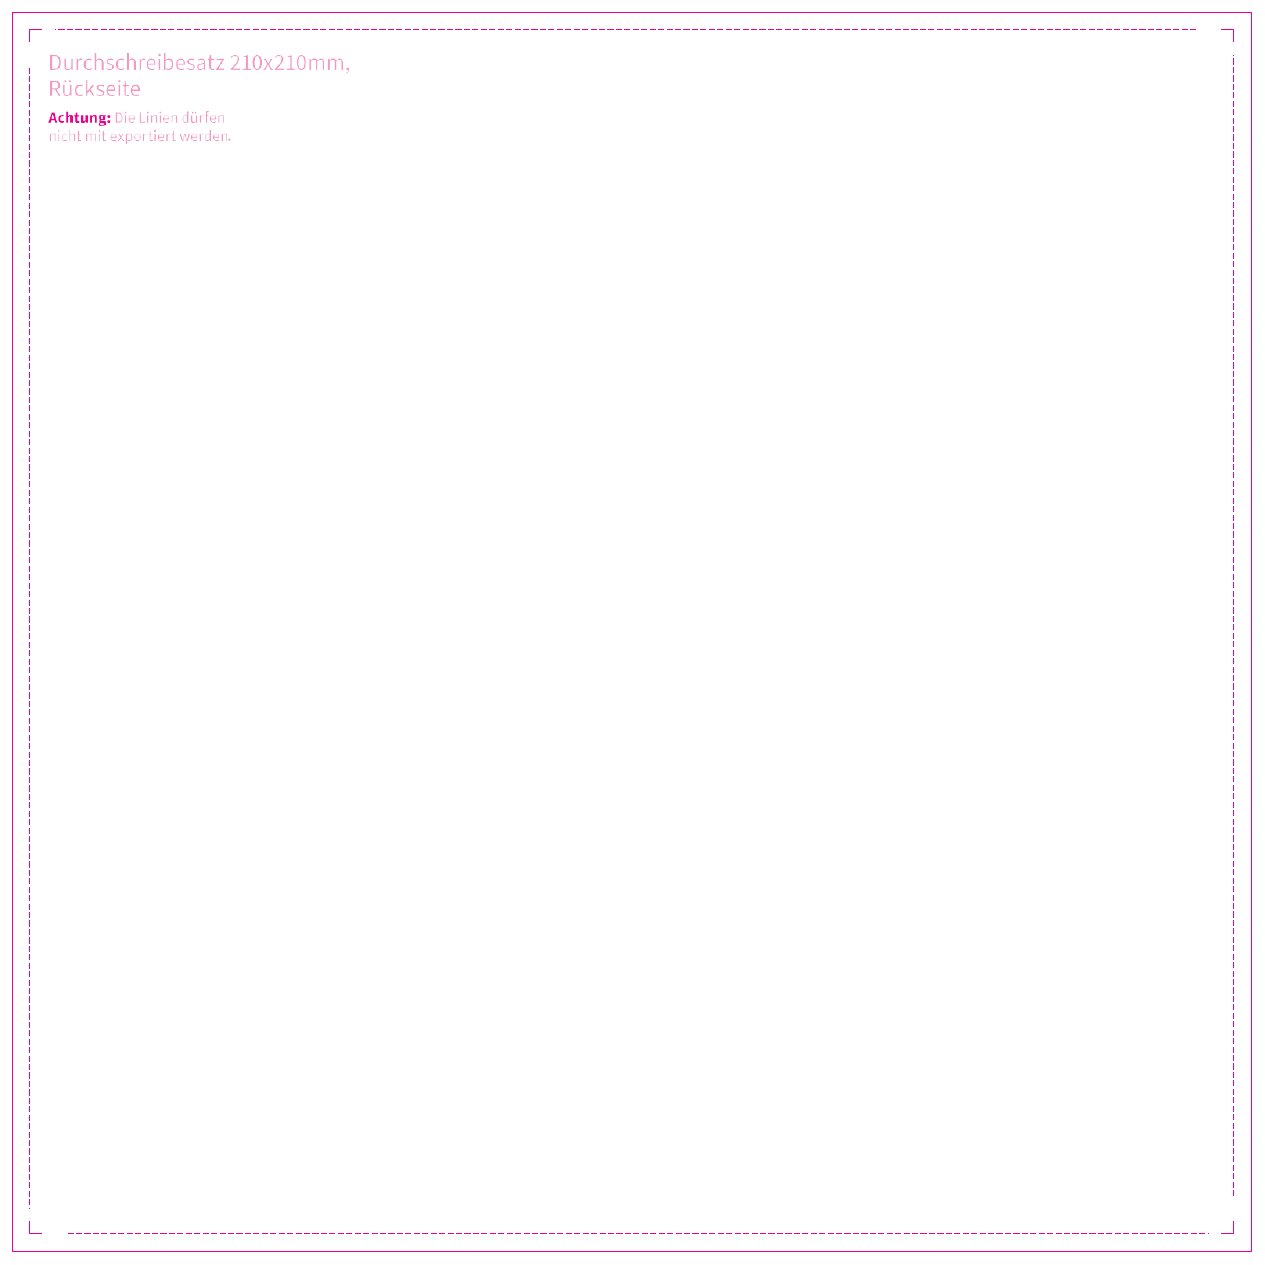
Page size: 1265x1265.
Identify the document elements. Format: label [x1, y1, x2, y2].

text_box [11, 11, 1253, 1253]
